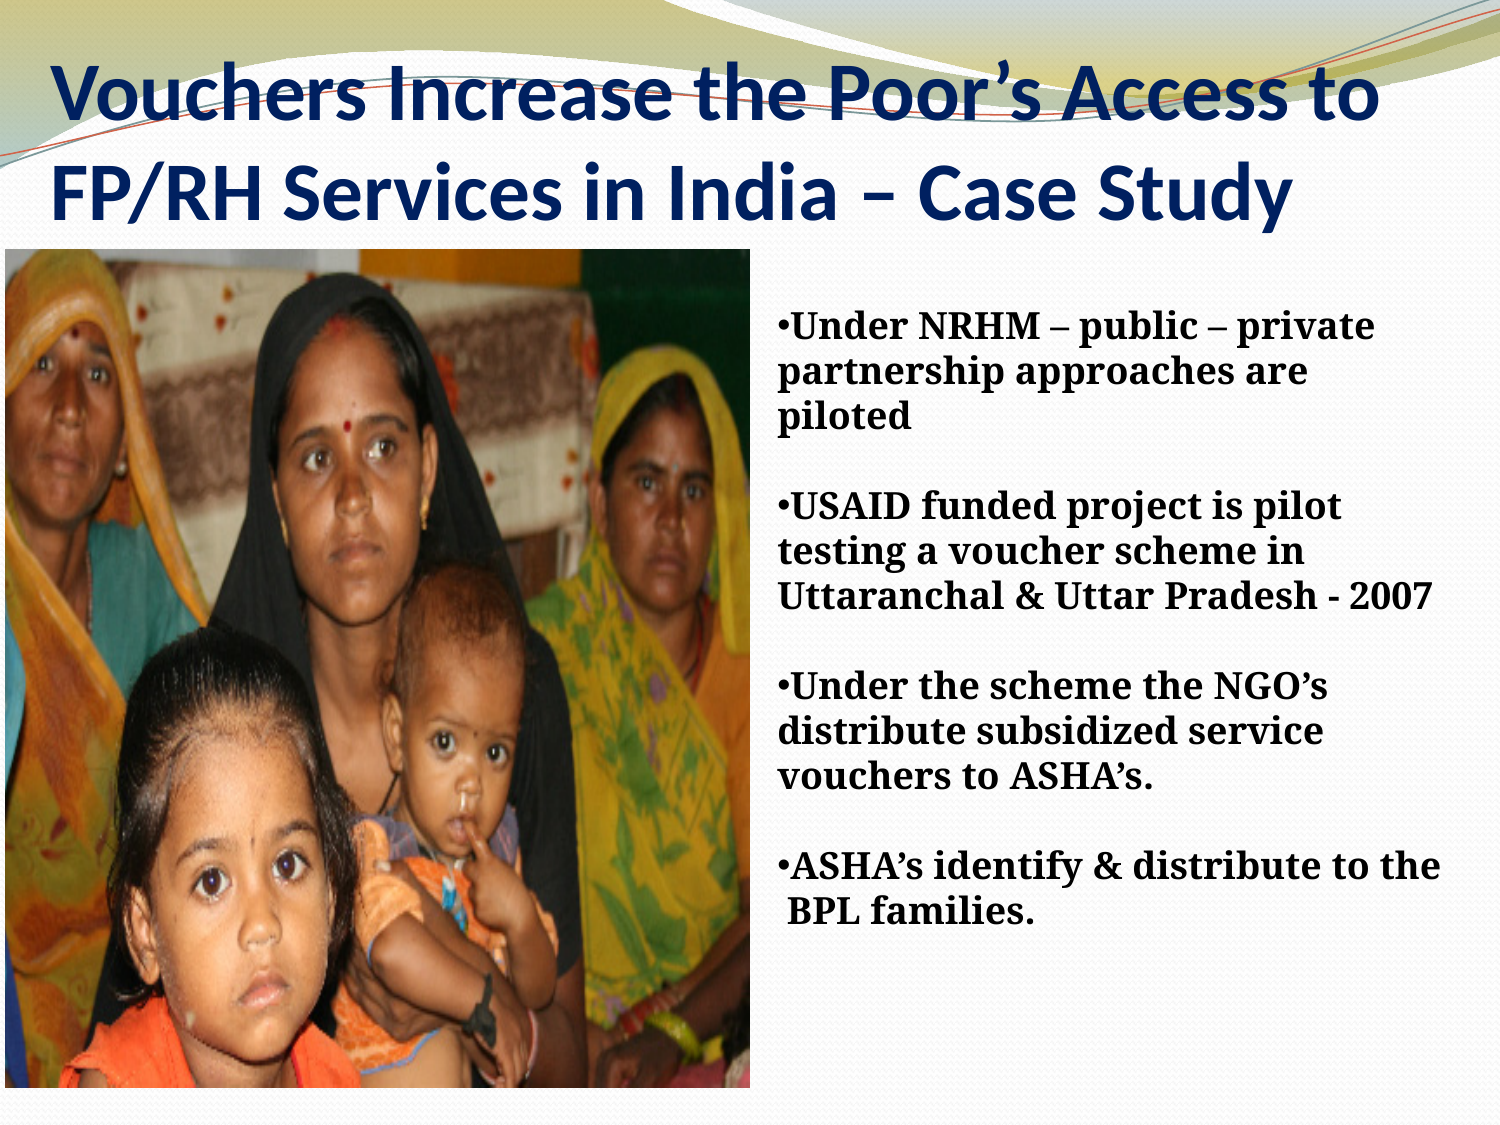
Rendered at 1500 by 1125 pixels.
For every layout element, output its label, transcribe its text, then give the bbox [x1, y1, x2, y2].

text_box Under NRHM – public – private partnership approaches are piloted USAID funded project is pilot testing a voucher scheme in Uttaranchal & Uttar Pradesh - 2007 Under the scheme the NGO’s distribute subsidized service vouchers to ASHA’s. ASHA’s identify & distribute to the BPL families. [762, 249, 1463, 1030]
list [5, 249, 750, 1088]
title Vouchers Increase the Poor’s Access to FP/RH Services in India – Case Study [50, 50, 1400, 238]
